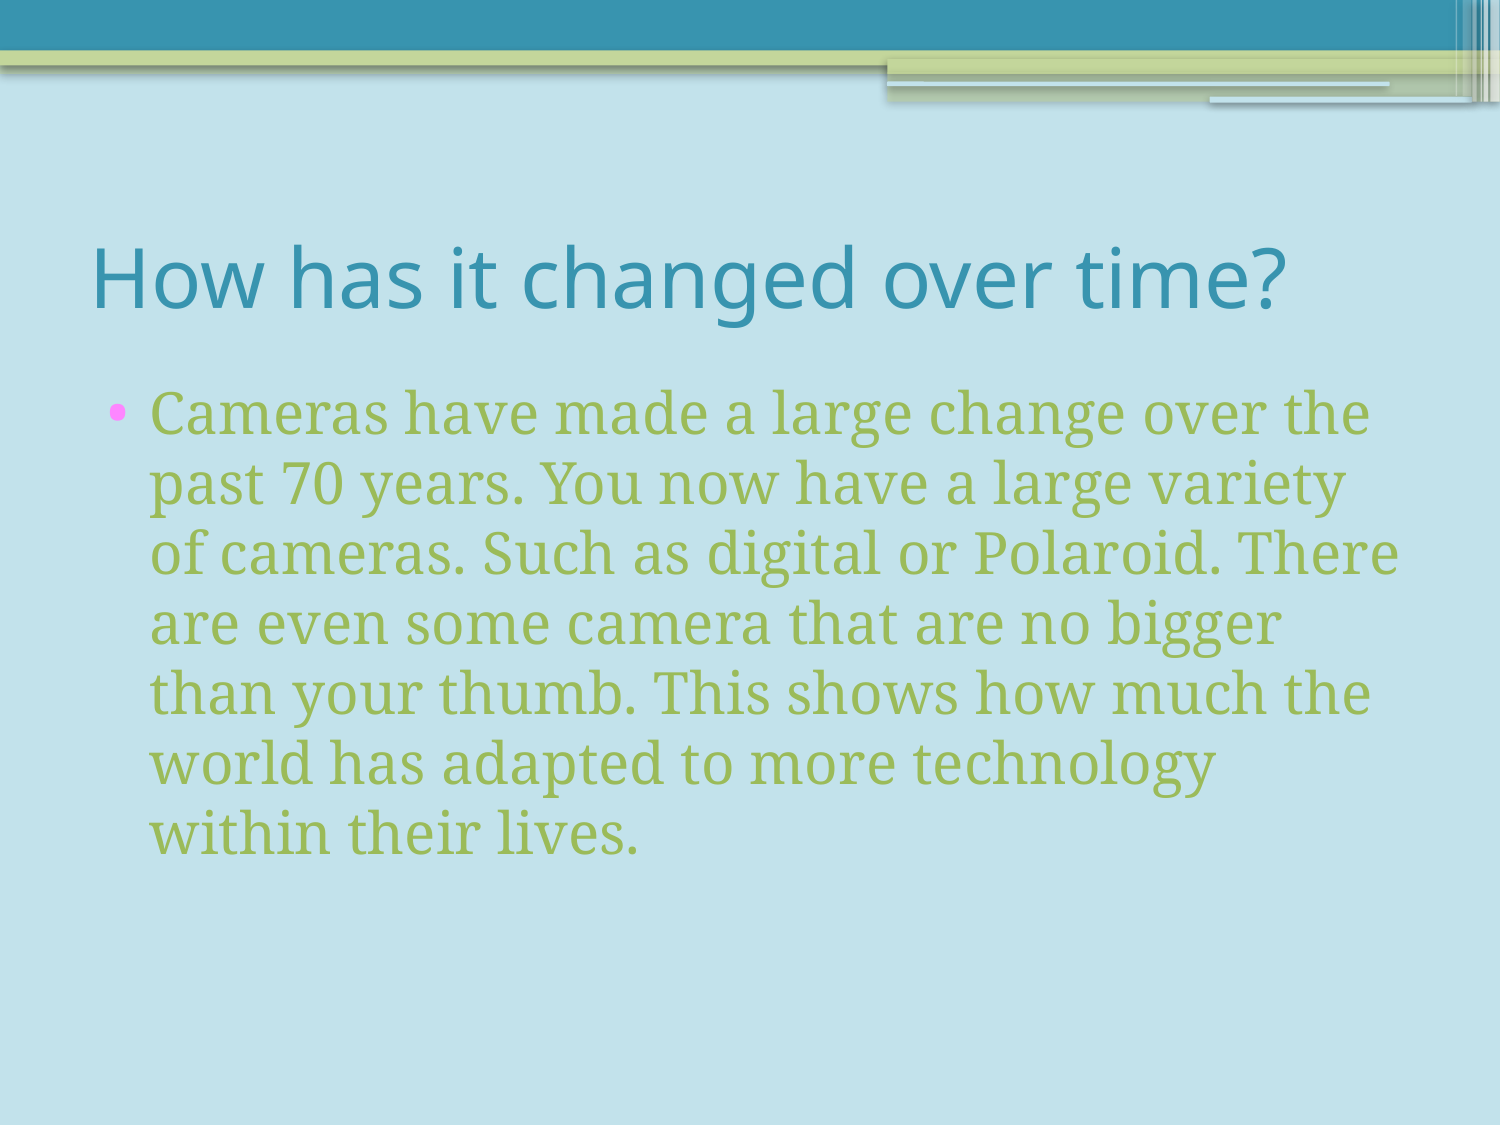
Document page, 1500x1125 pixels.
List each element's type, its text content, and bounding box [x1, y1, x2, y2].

title How has it changed over time? [75, 187, 1425, 363]
list Cameras have made a large change over the past 70 years. You now have a large variety of cameras. Such as digital or Polaroid. There are even some camera that are no bigger than your thumb. This shows how much the world has adapted to more technology within their lives. [75, 368, 1425, 1079]
